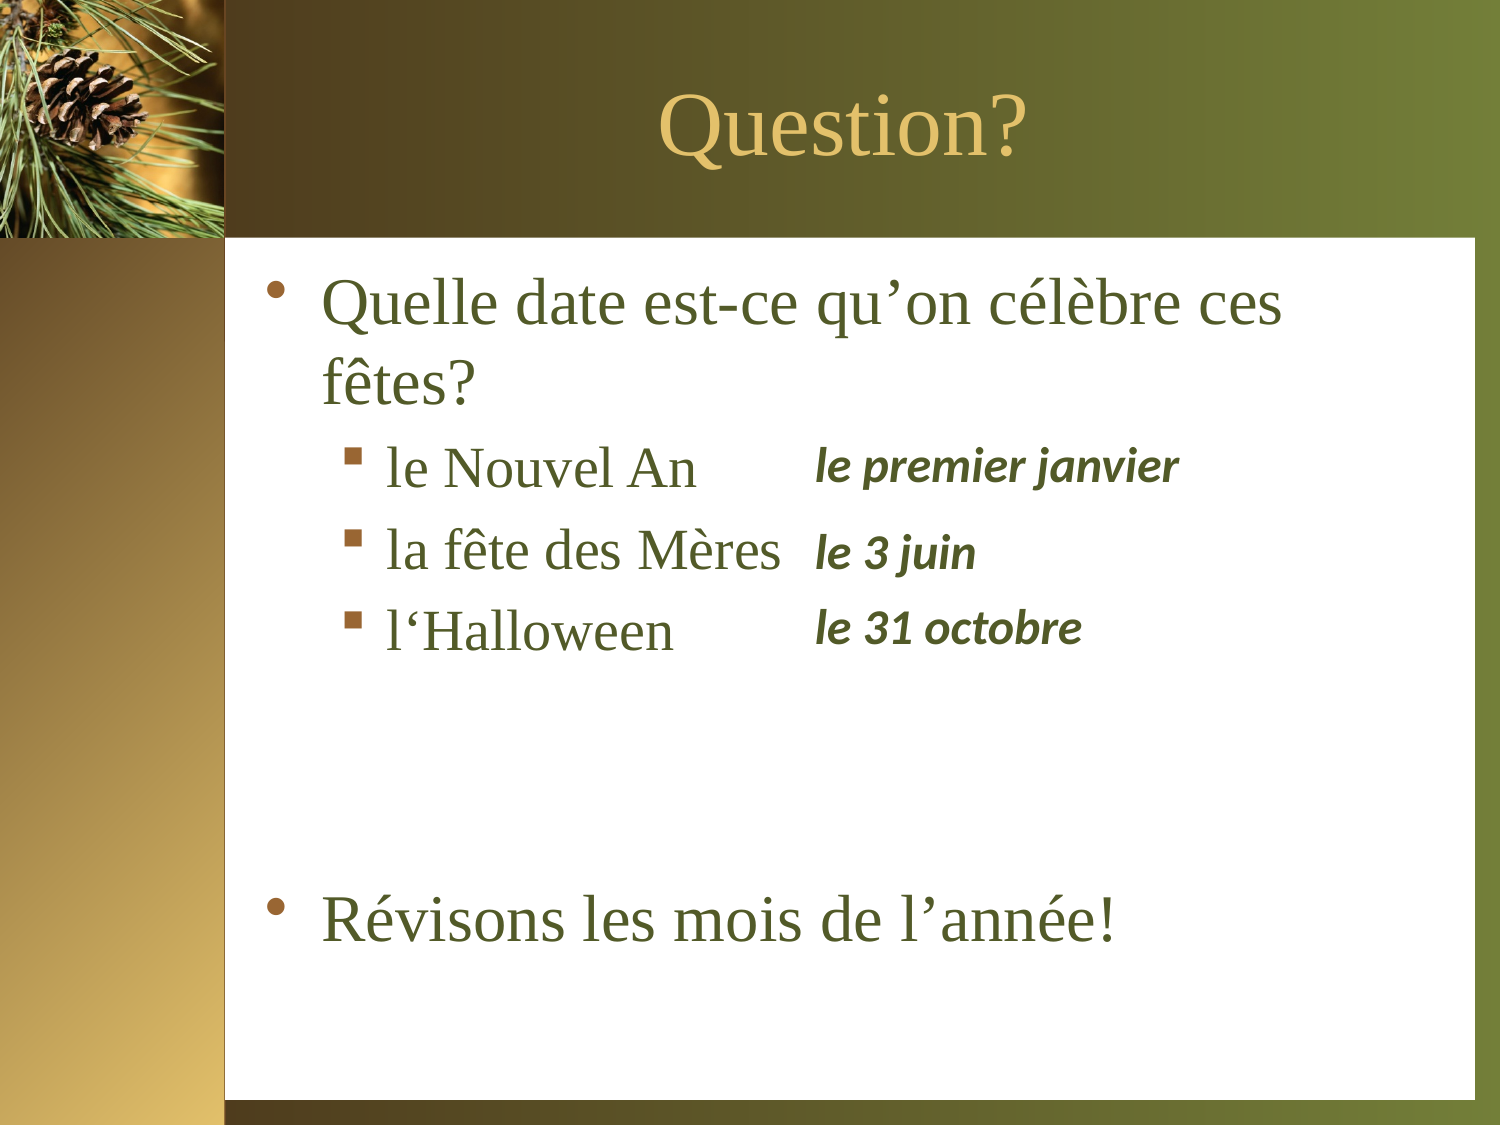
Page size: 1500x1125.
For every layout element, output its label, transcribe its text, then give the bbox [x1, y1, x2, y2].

text_box le premier janvier [800, 424, 1275, 500]
text_box le 31 octobre [800, 587, 1275, 663]
list Quelle date est-ce qu’on célèbre ces fêtes? le Nouvel An la fête des Mères l‘Halloween Révisons les mois de l’année! [249, 249, 1438, 1088]
picture [0, 0, 224, 238]
text_box le 3 juin [800, 511, 1275, 587]
title Question? [249, 24, 1438, 213]
